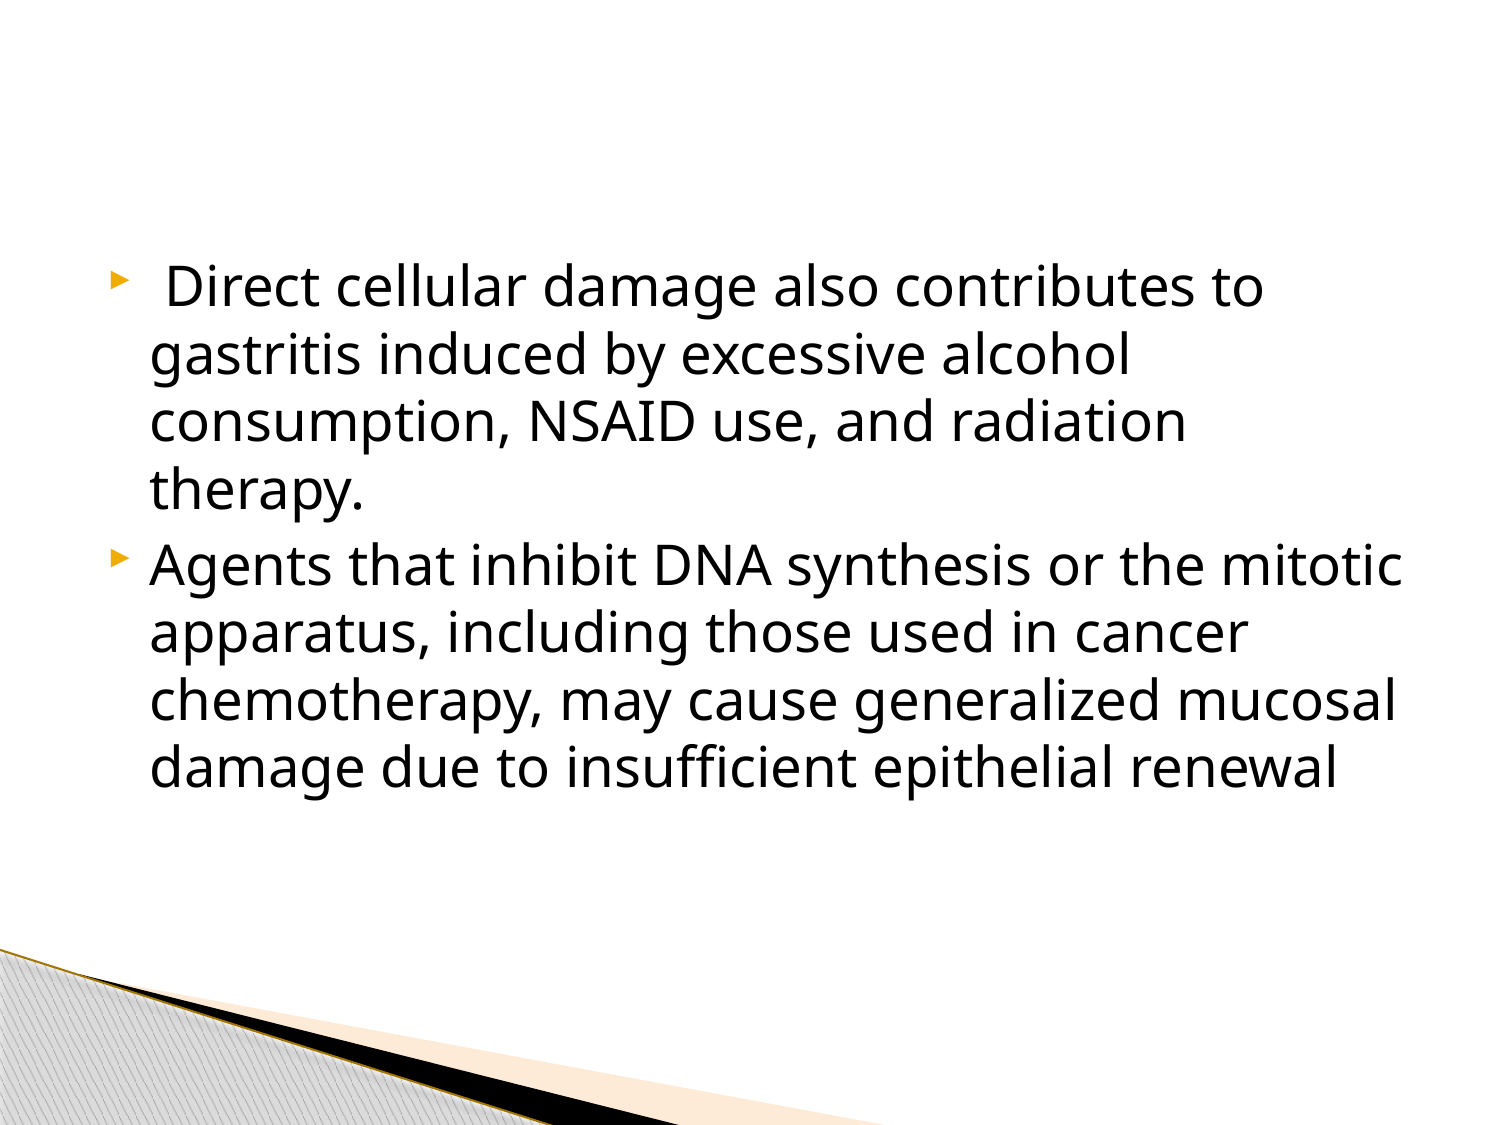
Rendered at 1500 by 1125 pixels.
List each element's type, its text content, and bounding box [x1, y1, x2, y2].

list Direct cellular damage also contributes to gastritis induced by excessive alcohol consumption, NSAID use, and radiation therapy. Agents that inhibit DNA synthesis or the mitotic apparatus, including those used in cancer chemotherapy, may cause generalized mucosal damage due to insufficient epithelial renewal [75, 243, 1425, 986]
